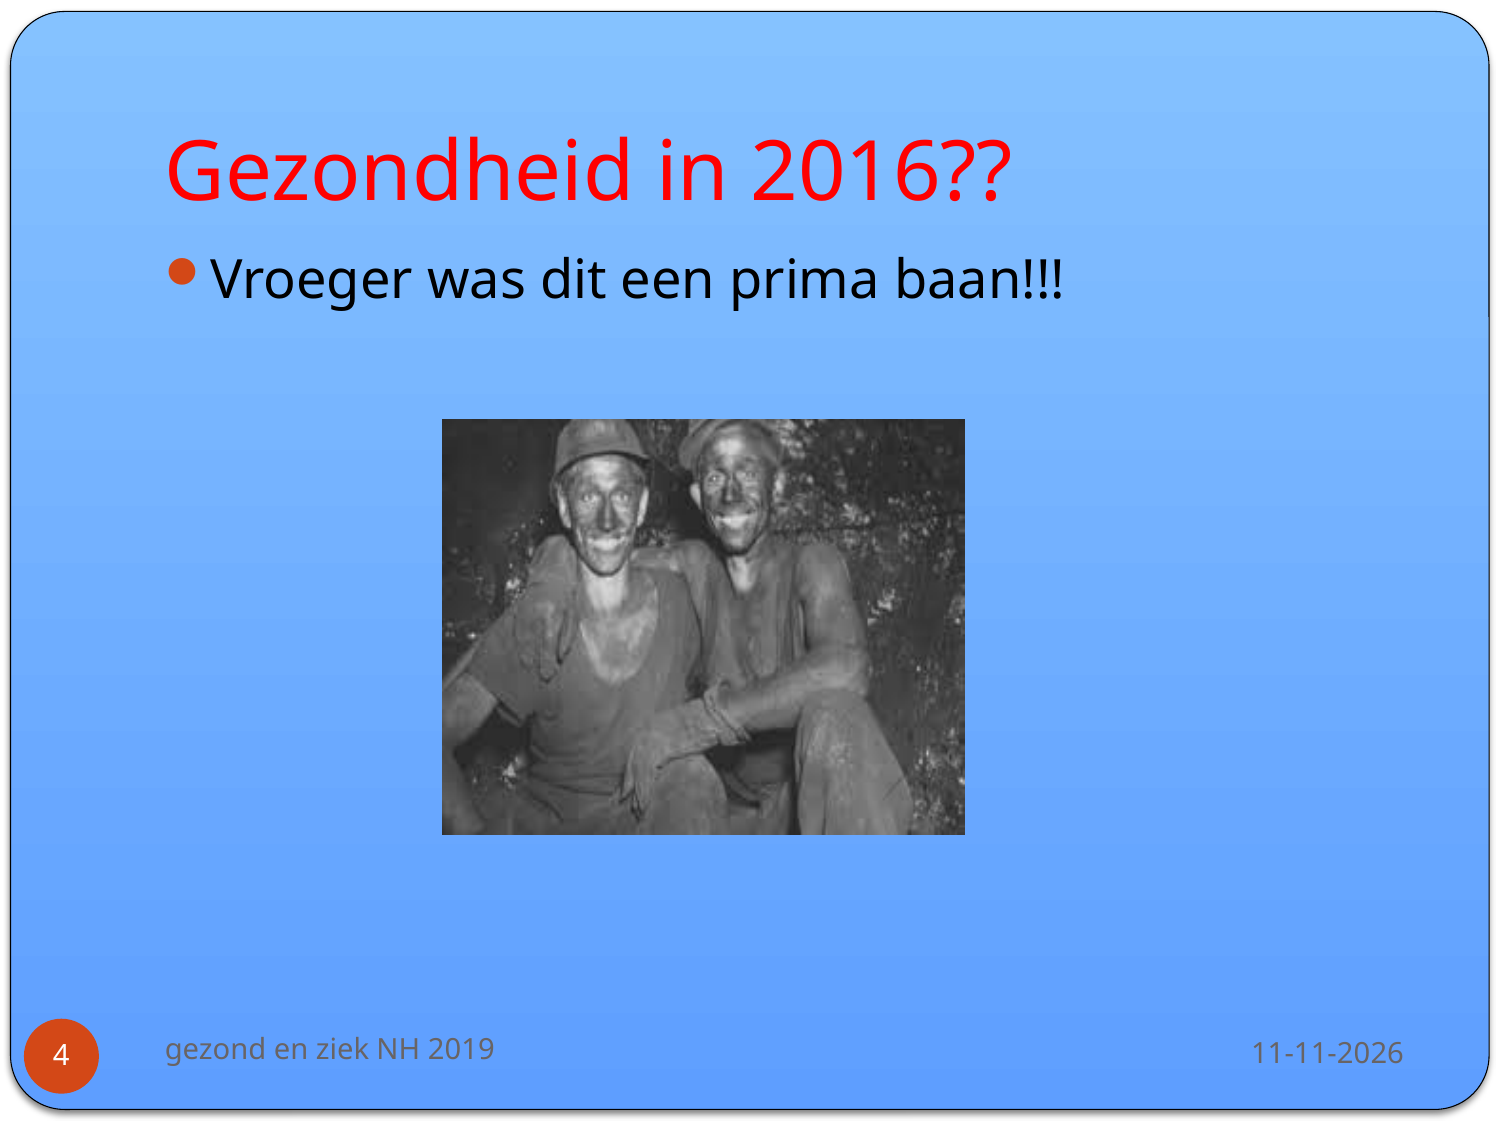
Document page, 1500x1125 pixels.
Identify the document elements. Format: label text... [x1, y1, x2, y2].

footer gezond en ziek NH 2019 [150, 1012, 800, 1088]
title Gezondheid in 2016?? [150, 45, 1425, 233]
slide_number 4 [23, 1018, 99, 1094]
list Vroeger was dit een prima baan!!! [150, 237, 1425, 988]
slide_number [1012, 1015, 1419, 1094]
picture [442, 419, 966, 835]
